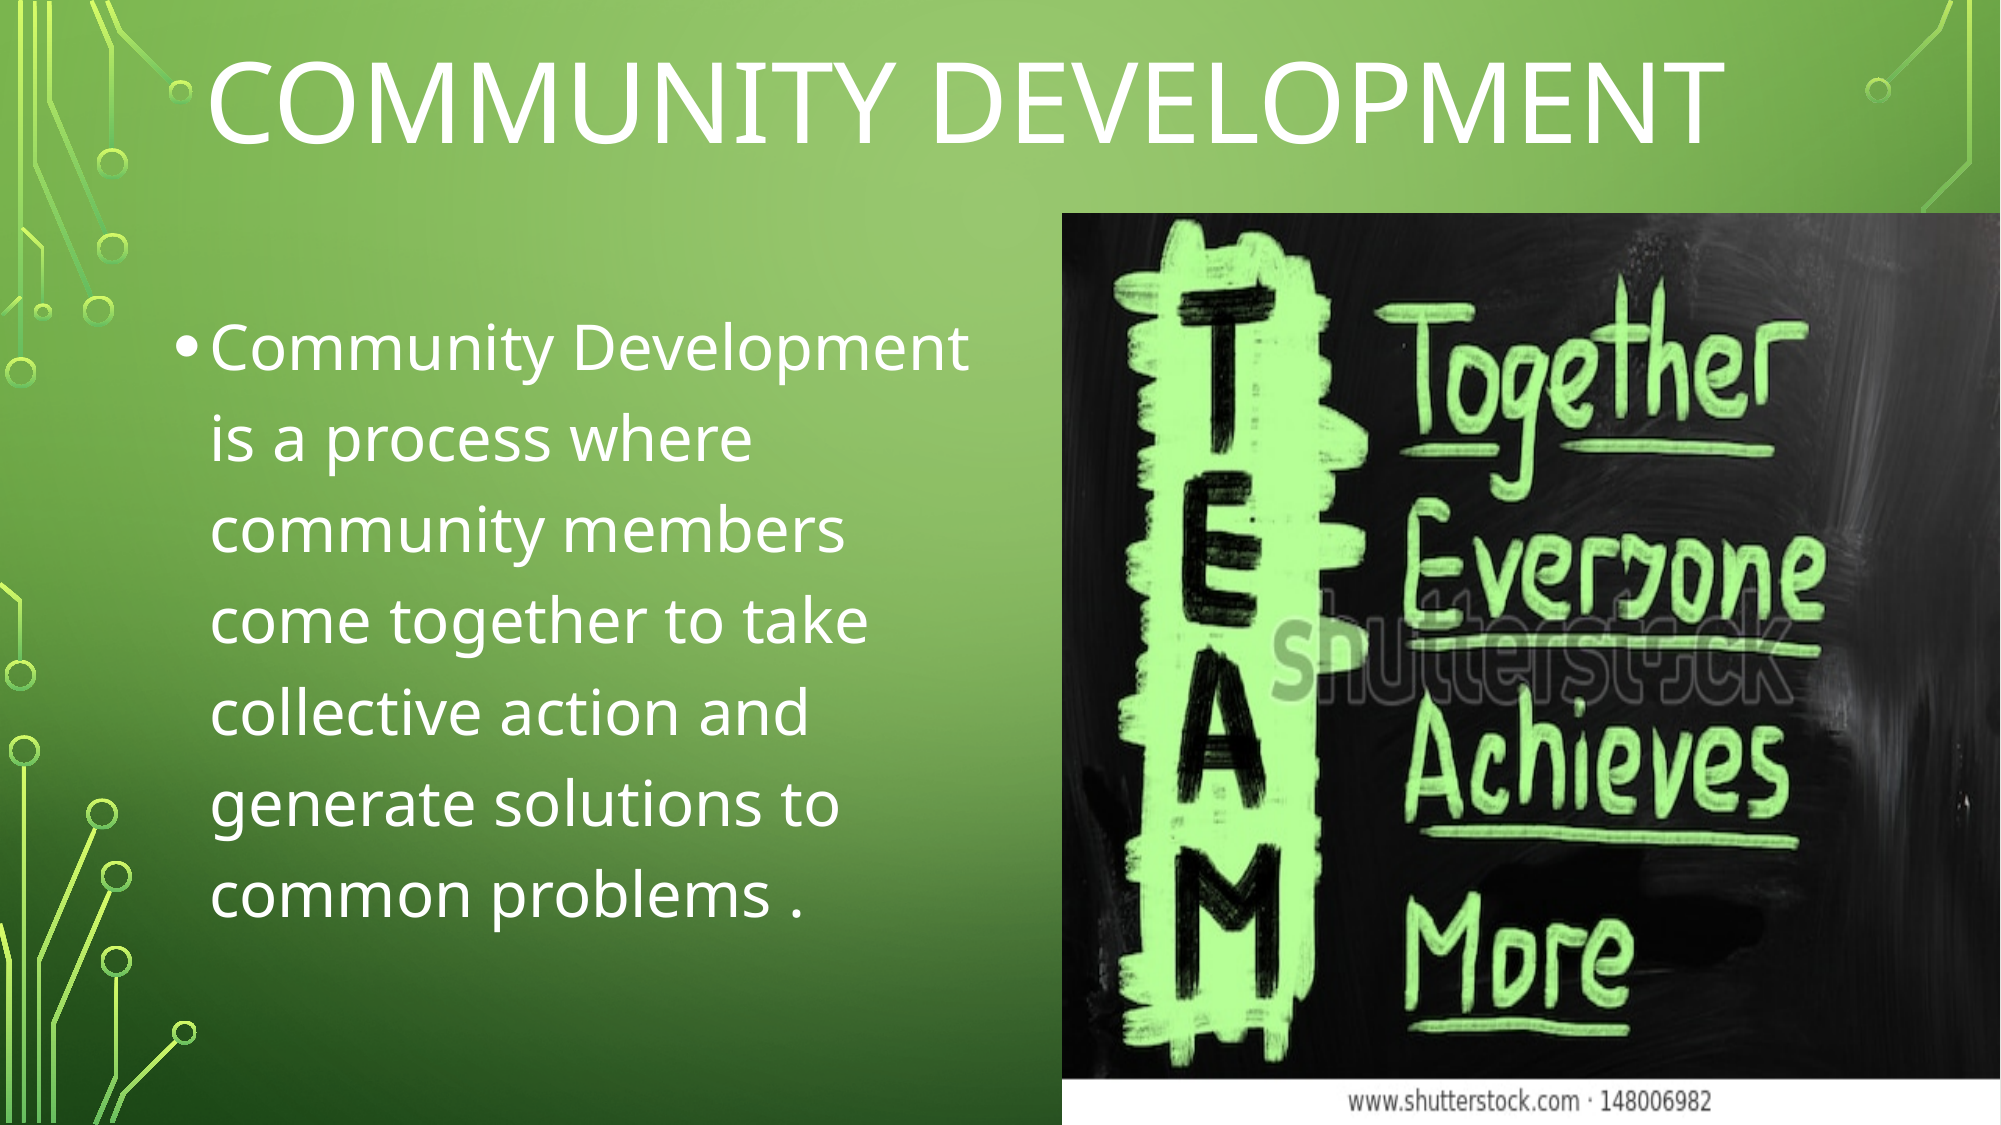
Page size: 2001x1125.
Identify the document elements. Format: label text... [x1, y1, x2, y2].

list Community Development is a process where community members come together to take collective action and generate solutions to common problems . [158, 284, 988, 1058]
picture [1062, 213, 2000, 1125]
title Community development [189, 0, 1815, 214]
